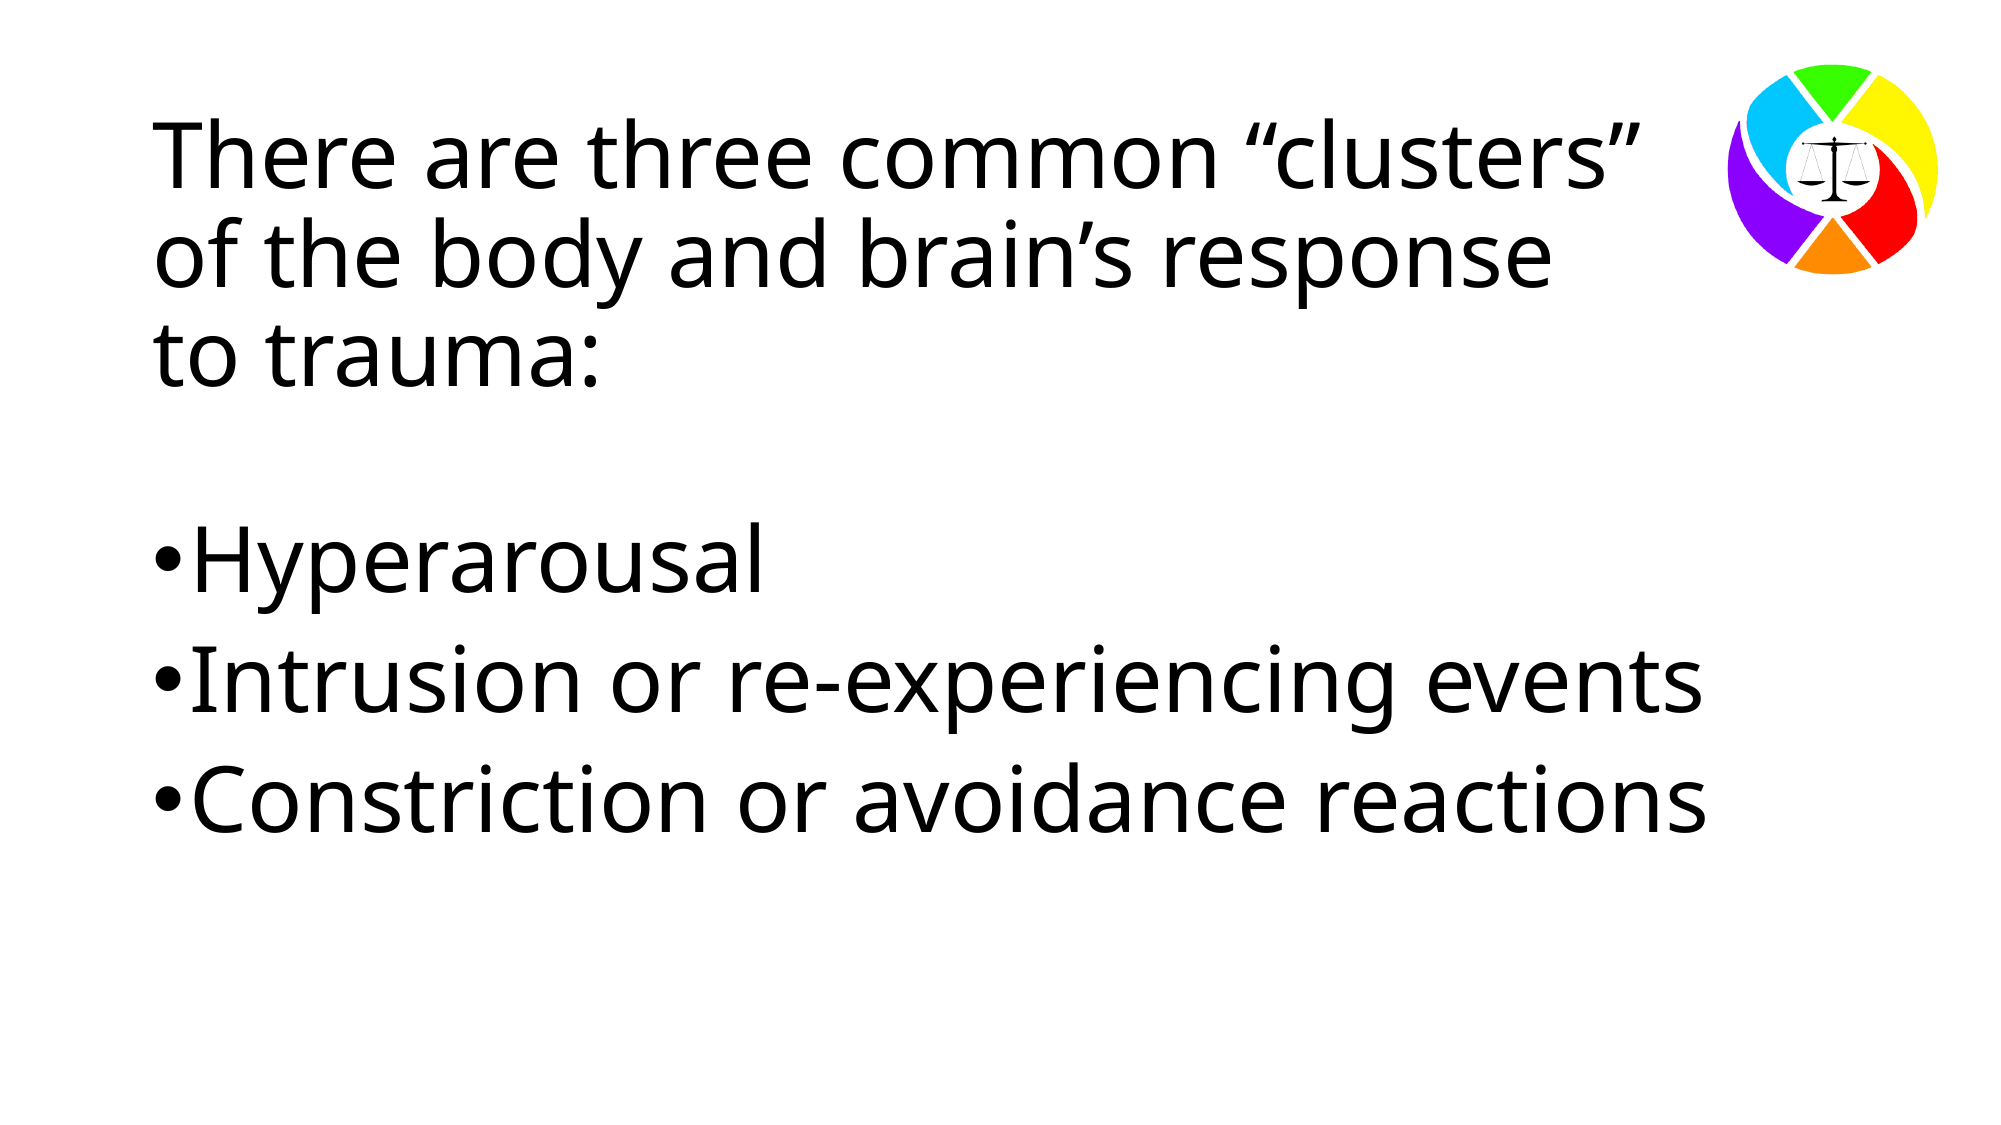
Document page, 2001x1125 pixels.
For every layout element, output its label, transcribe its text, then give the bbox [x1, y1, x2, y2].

picture [1694, 29, 1973, 308]
list Hyperarousal Intrusion or re-experiencing events Constriction or avoidance reactions [137, 506, 1863, 1014]
title There are three common “clusters” of the body and brain’s response to trauma: [137, 59, 1675, 457]
